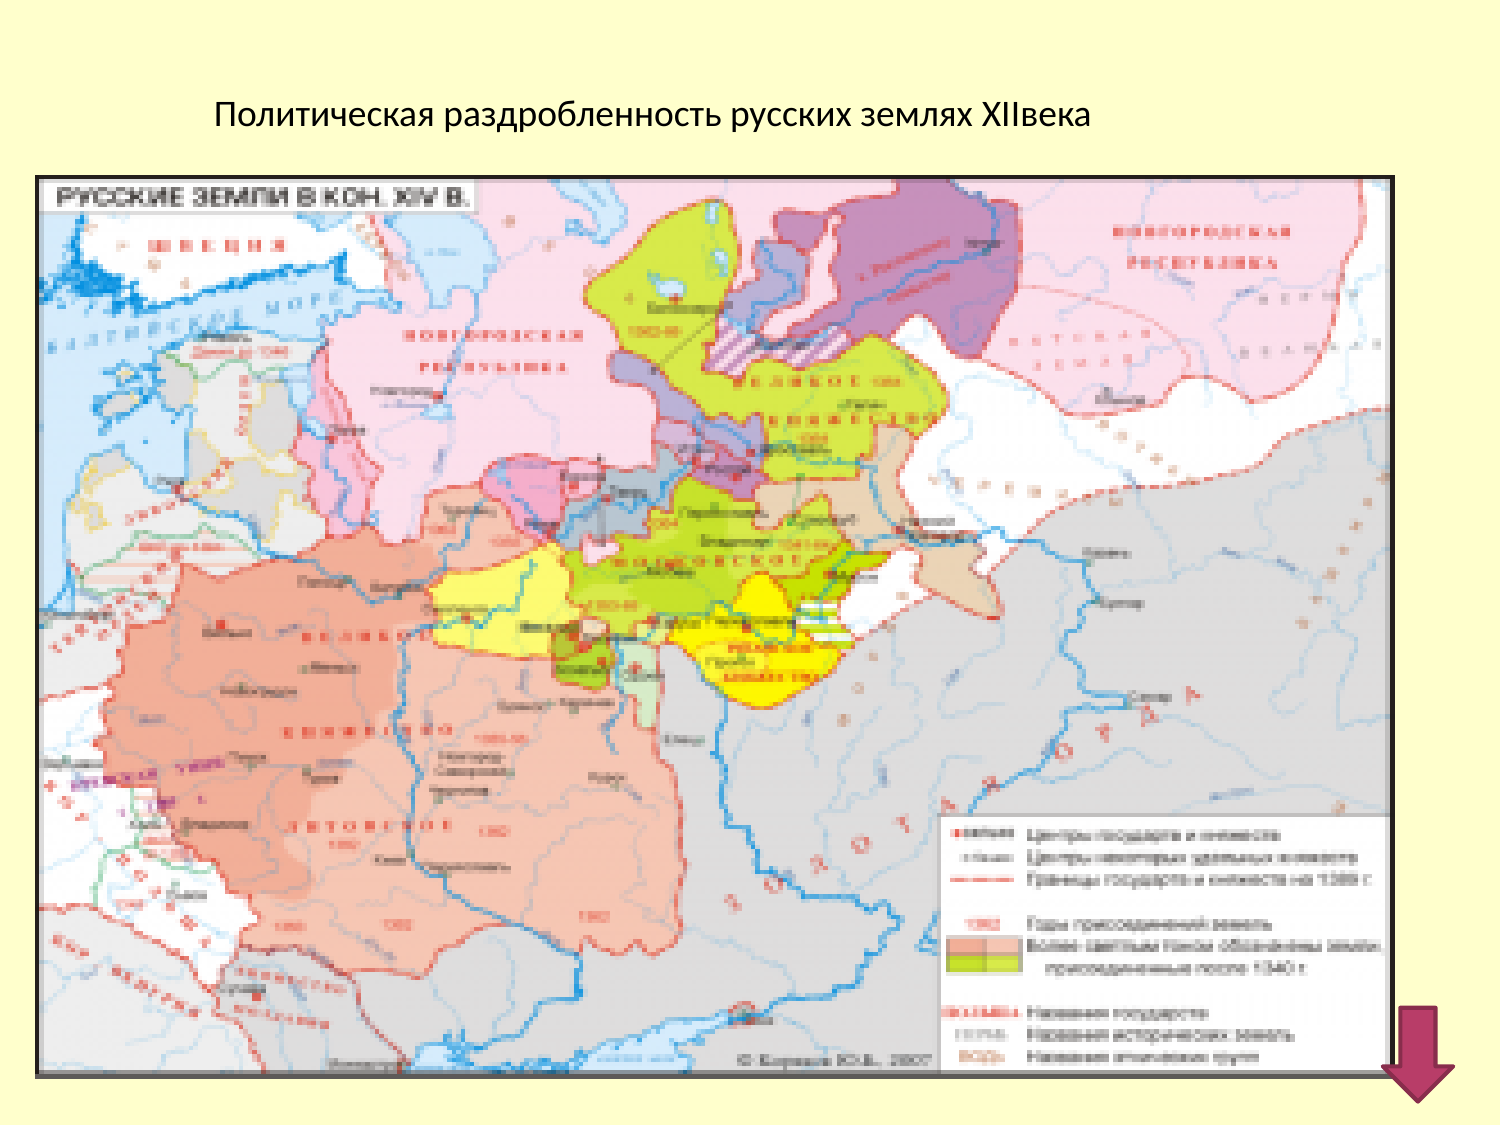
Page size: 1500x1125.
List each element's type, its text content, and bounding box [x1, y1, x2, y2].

text_box Политическая раздробленность русских землях XIIвека [199, 81, 1243, 142]
picture [34, 175, 1395, 1079]
text_box [1397, 1005, 1456, 1104]
